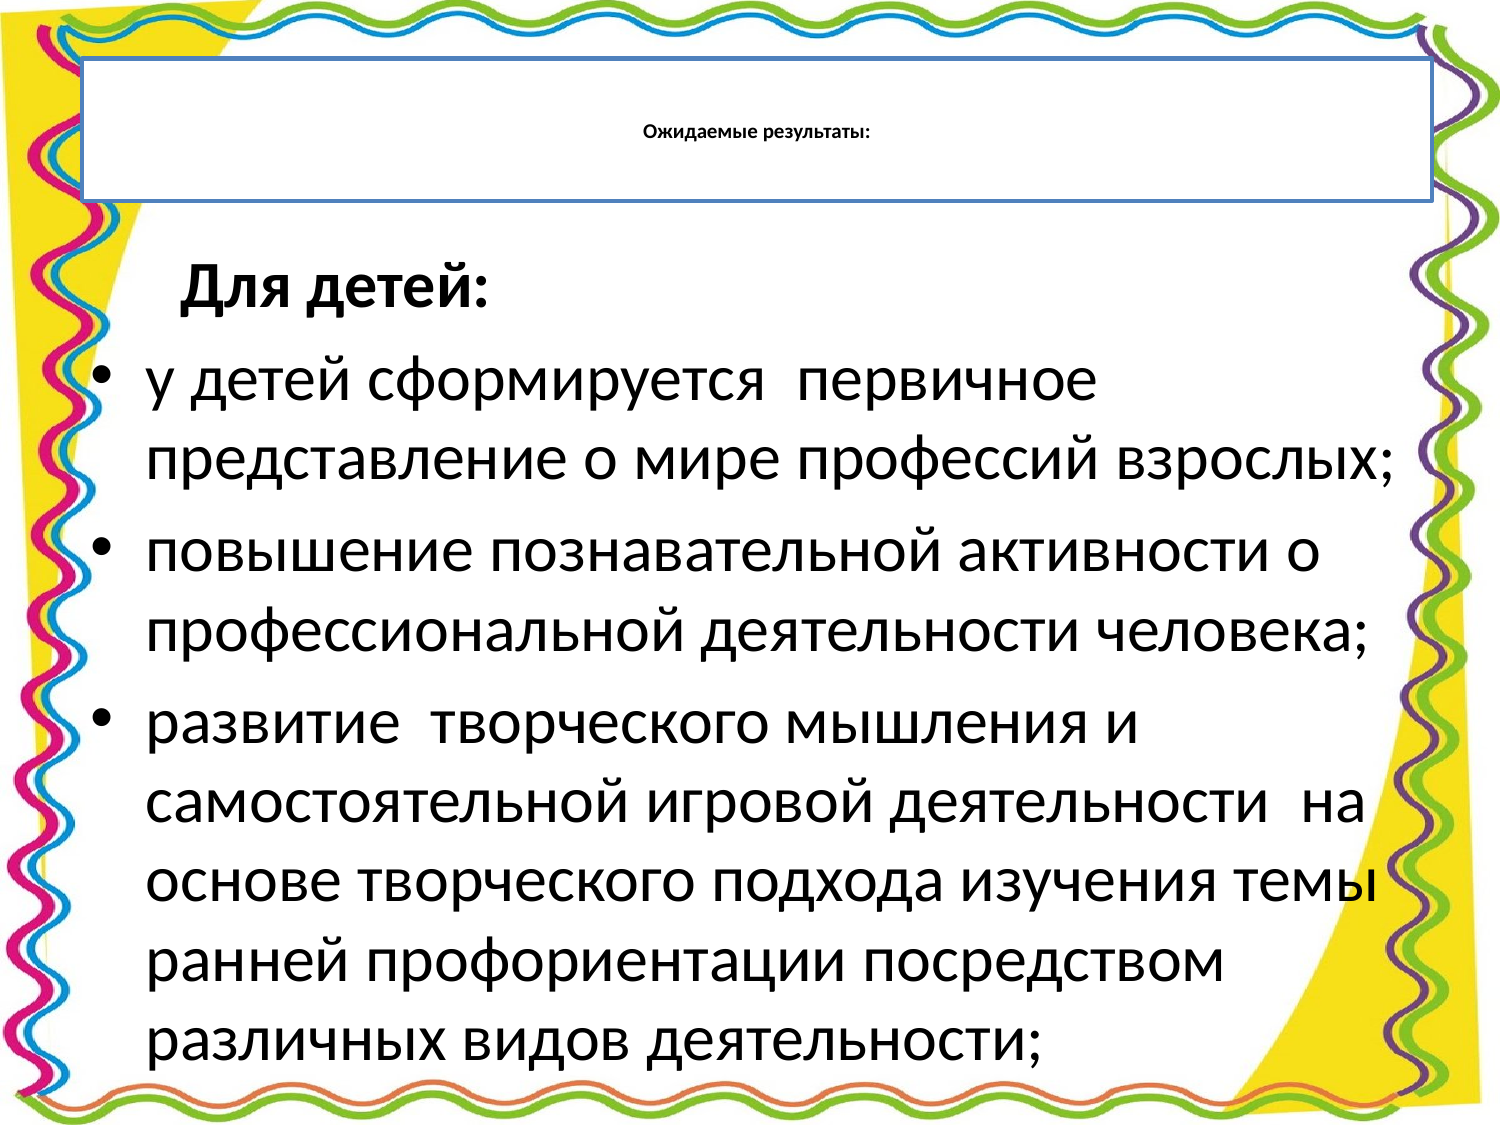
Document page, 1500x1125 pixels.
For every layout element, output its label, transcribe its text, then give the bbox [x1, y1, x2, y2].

picture [0, 0, 1500, 1125]
title Ожидаемые результаты: [80, 56, 1434, 203]
list Для детей: у детей сформируется первичное представление о мире профессий взрослых; повышение познавательной активности о профессиональной деятельности человека; развитие творческого мышления и самостоятельной игровой деятельности на основе творческого подхода изучения темы ранней профориентации посредством различных видов деятельности; [75, 234, 1425, 1090]
